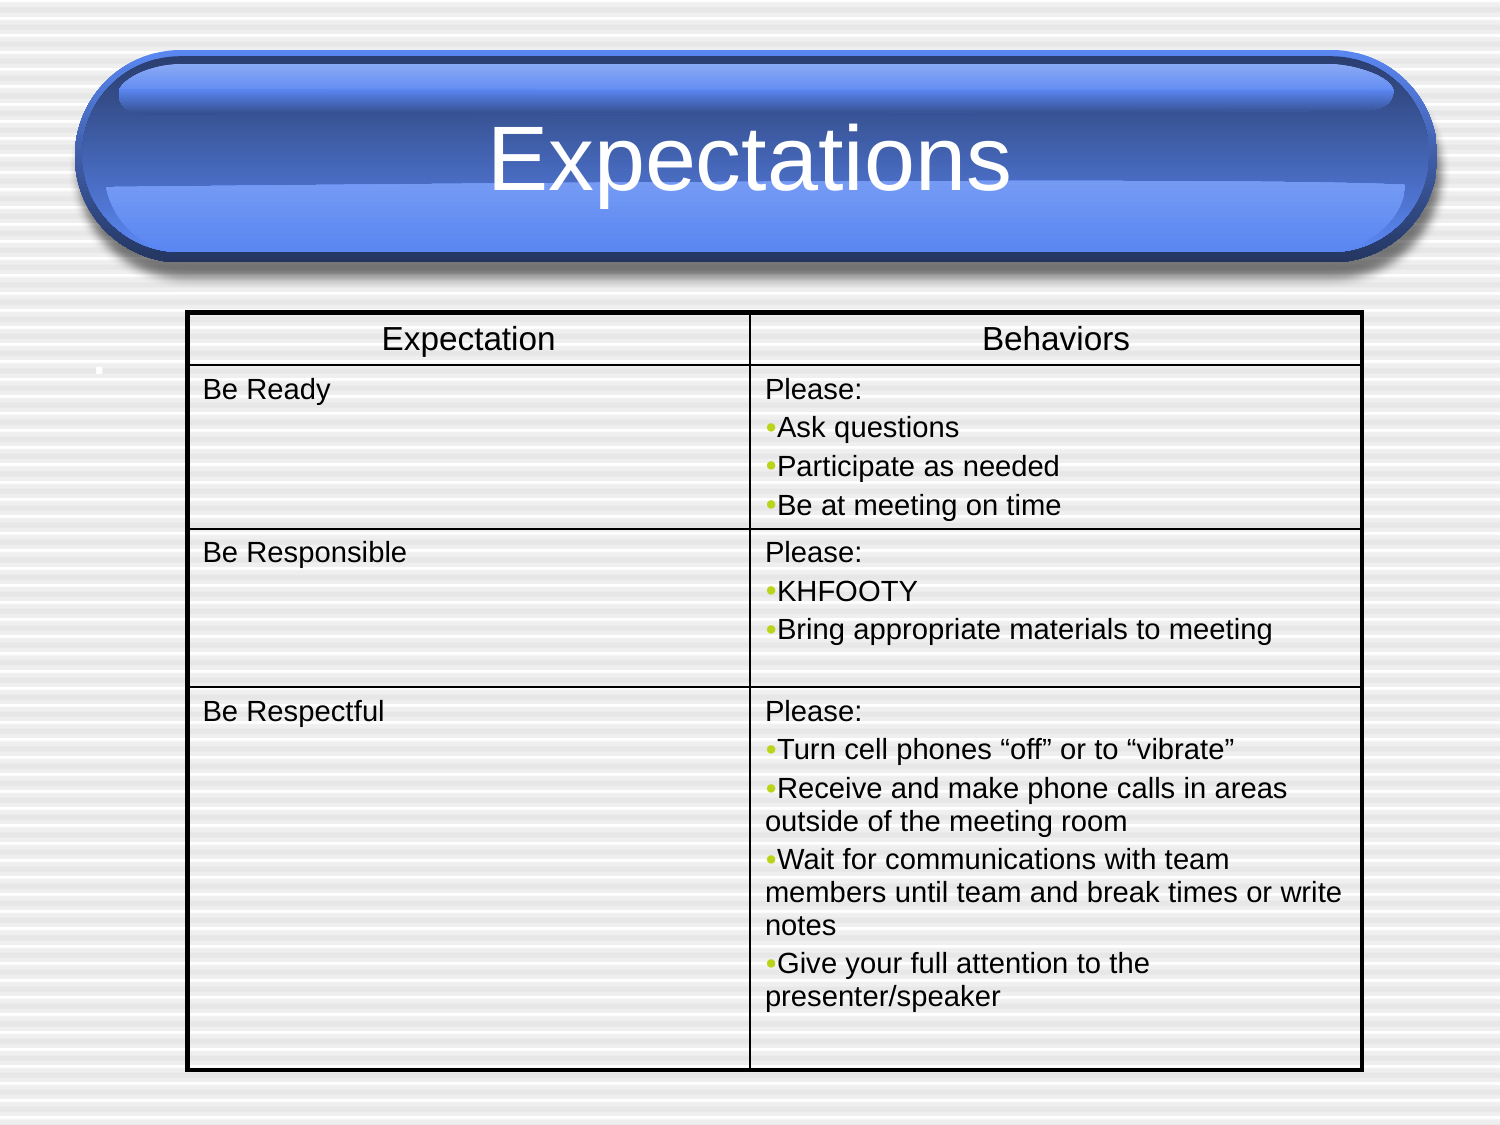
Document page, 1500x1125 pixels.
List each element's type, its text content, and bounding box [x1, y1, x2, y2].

list . [74, 299, 1438, 1001]
table_cell Be Respectful [190, 688, 749, 1068]
table_cell Be Ready [190, 366, 749, 528]
table_header Behaviors [751, 315, 1360, 364]
picture [0, 0, 1500, 1125]
table_cell Please: Turn cell phones “off” or to “vibrate” Receive and make phone calls in areas outside of the meeting room Wait for communications with team members until team and break times or write notes Give your full attention to the presenter/speaker [751, 688, 1360, 1068]
table_cell Please: KHFOOTY Bring appropriate materials to meeting [751, 530, 1360, 686]
title Expectations [112, 60, 1388, 249]
table_cell Please: Ask questions Participate as needed Be at meeting on time [751, 366, 1360, 528]
table_cell Be Responsible [190, 530, 749, 686]
table_header Expectation [190, 315, 749, 364]
